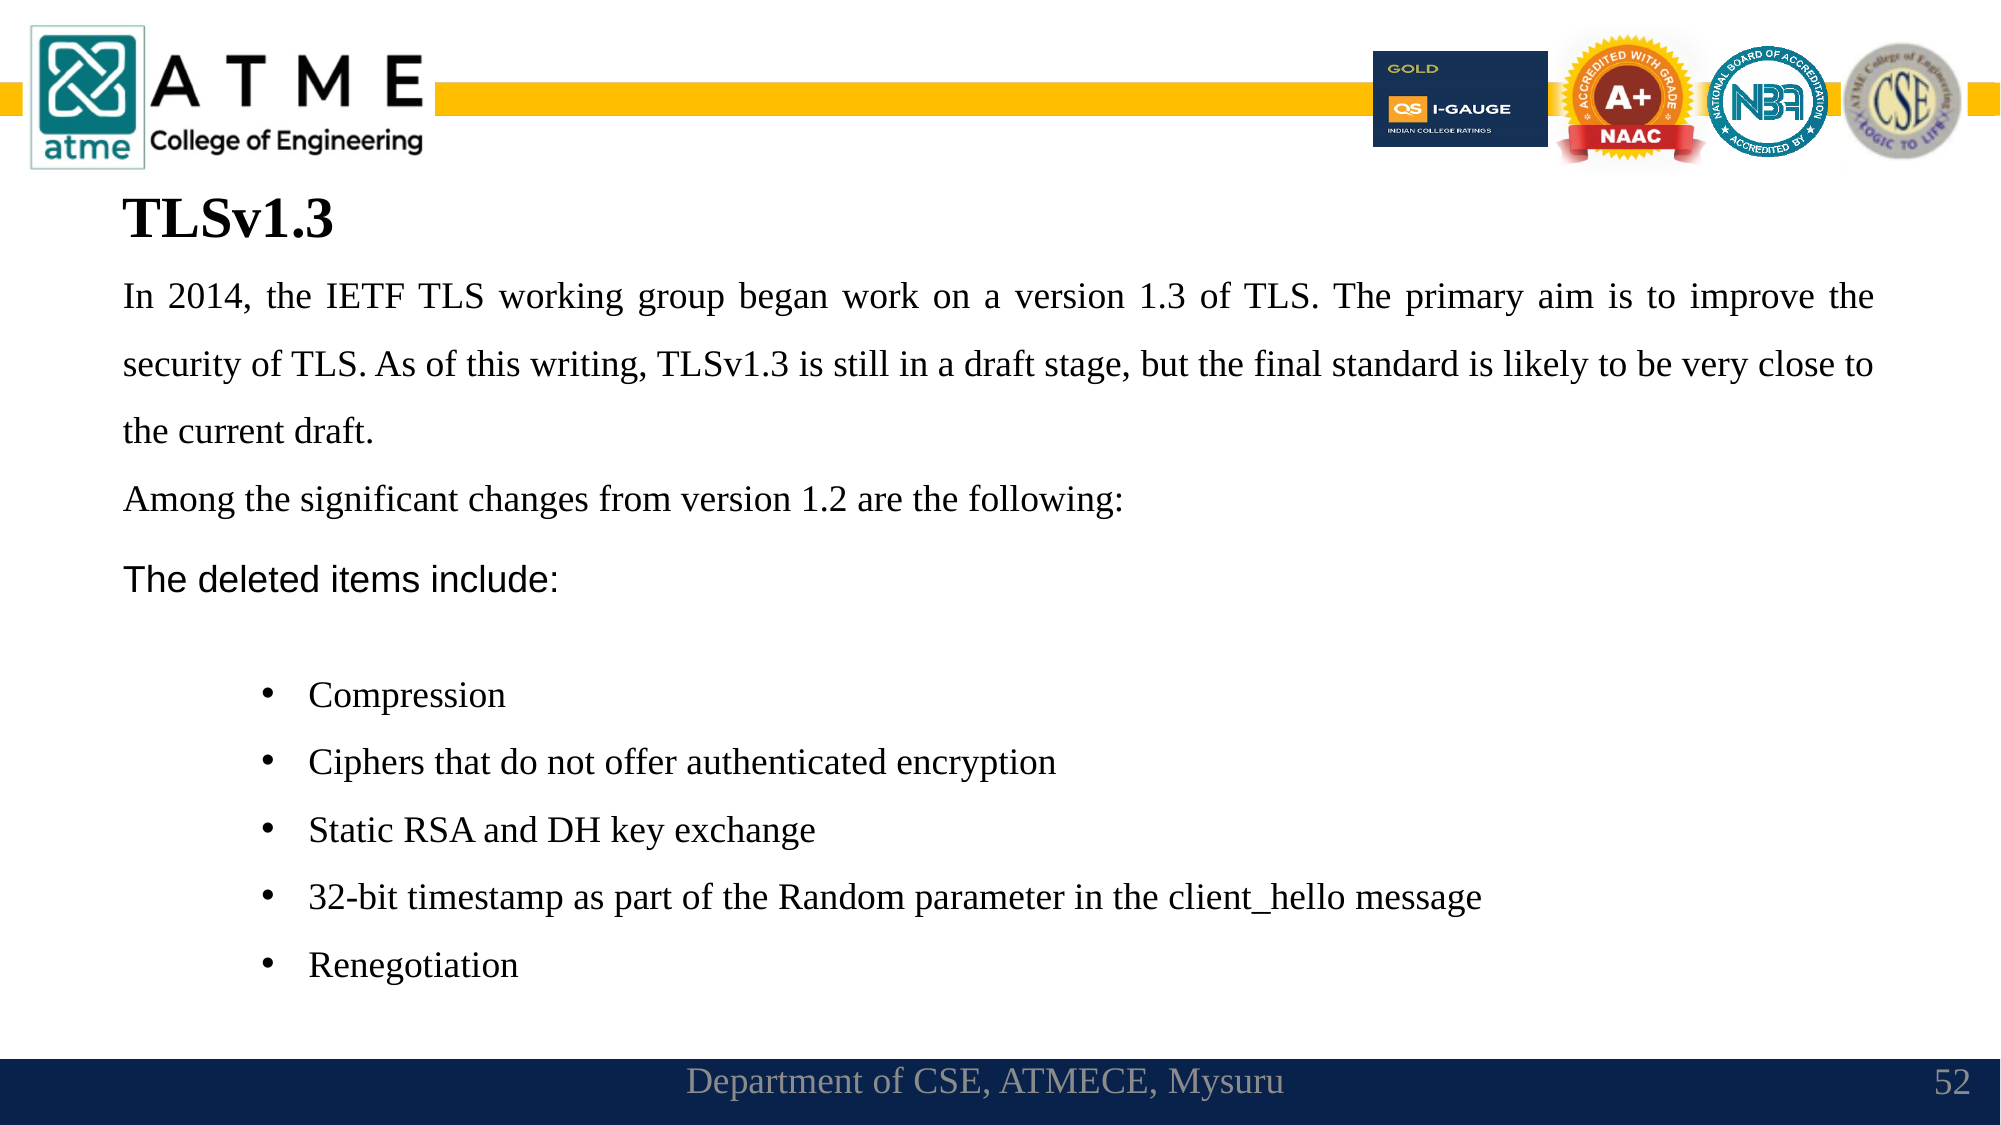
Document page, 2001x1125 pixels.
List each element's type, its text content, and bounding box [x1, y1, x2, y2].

text_box The deleted items include: [108, 525, 1834, 608]
text_box TLSv1.3 In 2014, the IETF TLS working group began work on a version 1.3 of TLS. The primary aim is to improve the security of TLS. As of this writing, TLSv1.3 is still in a draft stage, but the final standard is likely to be very close to the current draft. Among the significant changes from version 1.2 are the following: [108, 136, 1892, 527]
text_box Compression Ciphers that do not offer authenticated encryption Static RSA and DH key exchange 32-bit timestamp as part of the Random parameter in the client_hello message Renegotiation [246, 639, 1644, 993]
picture [0, 1059, 2001, 1125]
footer Department of CSE, ATMECE, Mysuru [501, 1056, 1470, 1102]
picture [1373, 20, 1828, 136]
picture [22, 15, 435, 178]
picture [1840, 26, 1968, 176]
slide_number 52 [1511, 1057, 1972, 1103]
